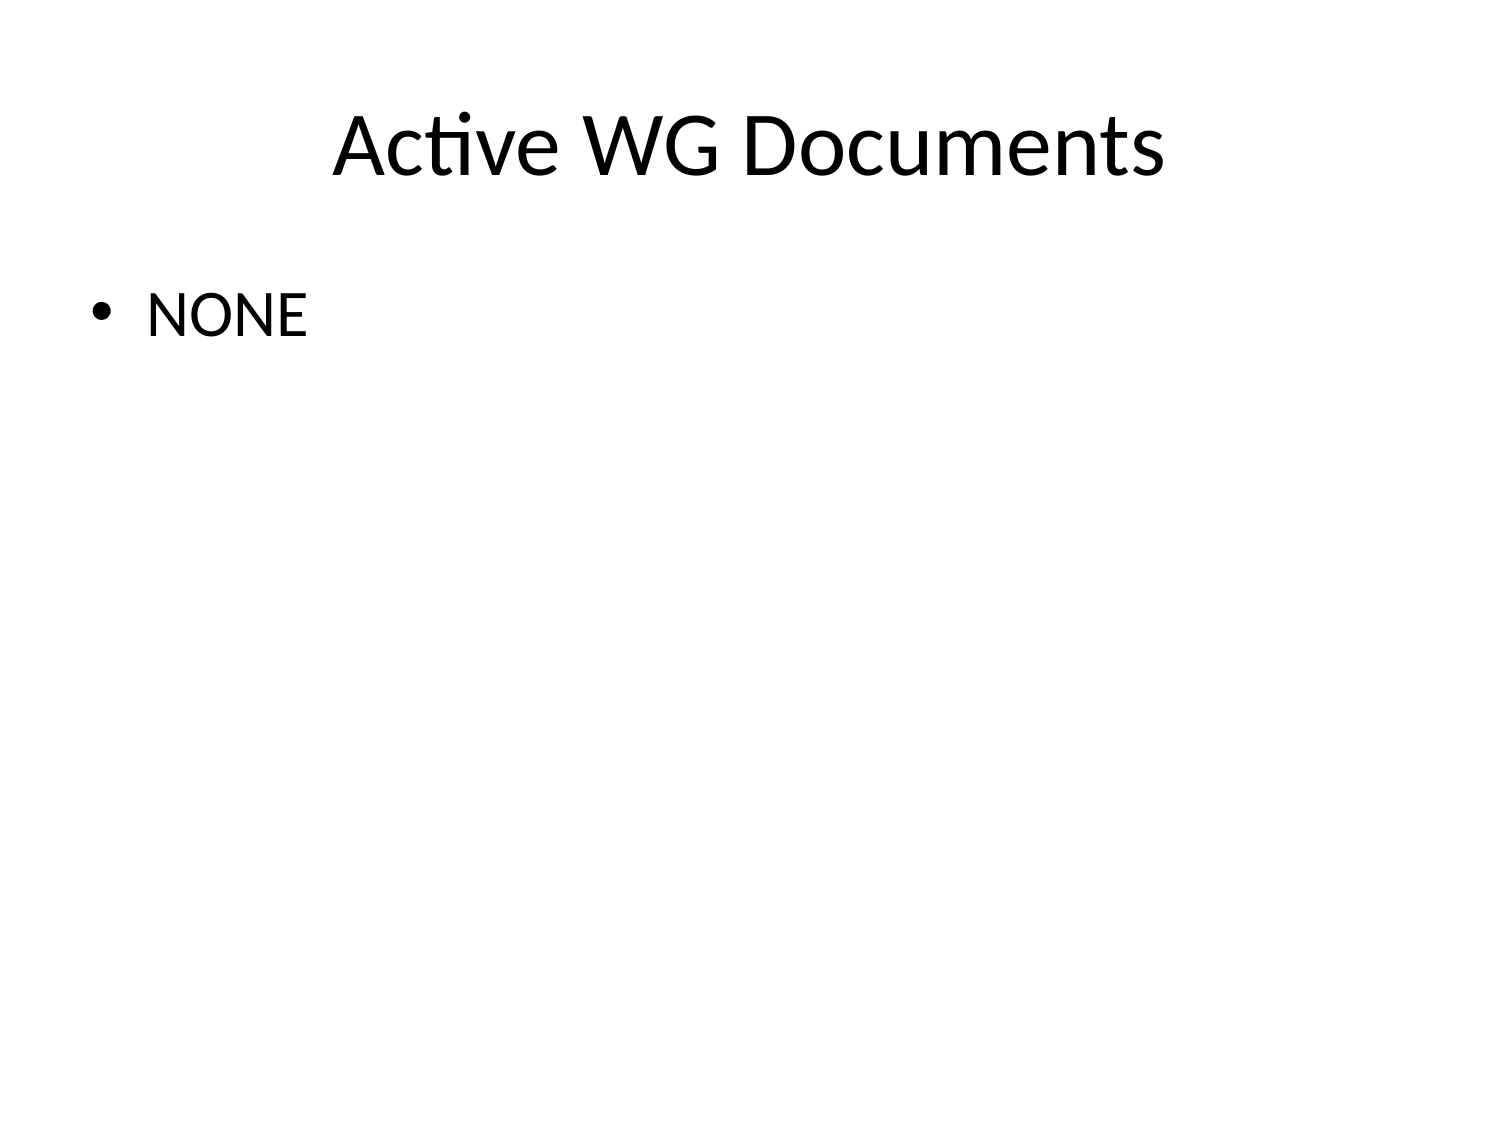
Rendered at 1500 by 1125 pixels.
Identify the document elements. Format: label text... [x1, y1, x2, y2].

list NONE [75, 262, 1425, 1005]
title Active WG Documents [75, 45, 1425, 233]
